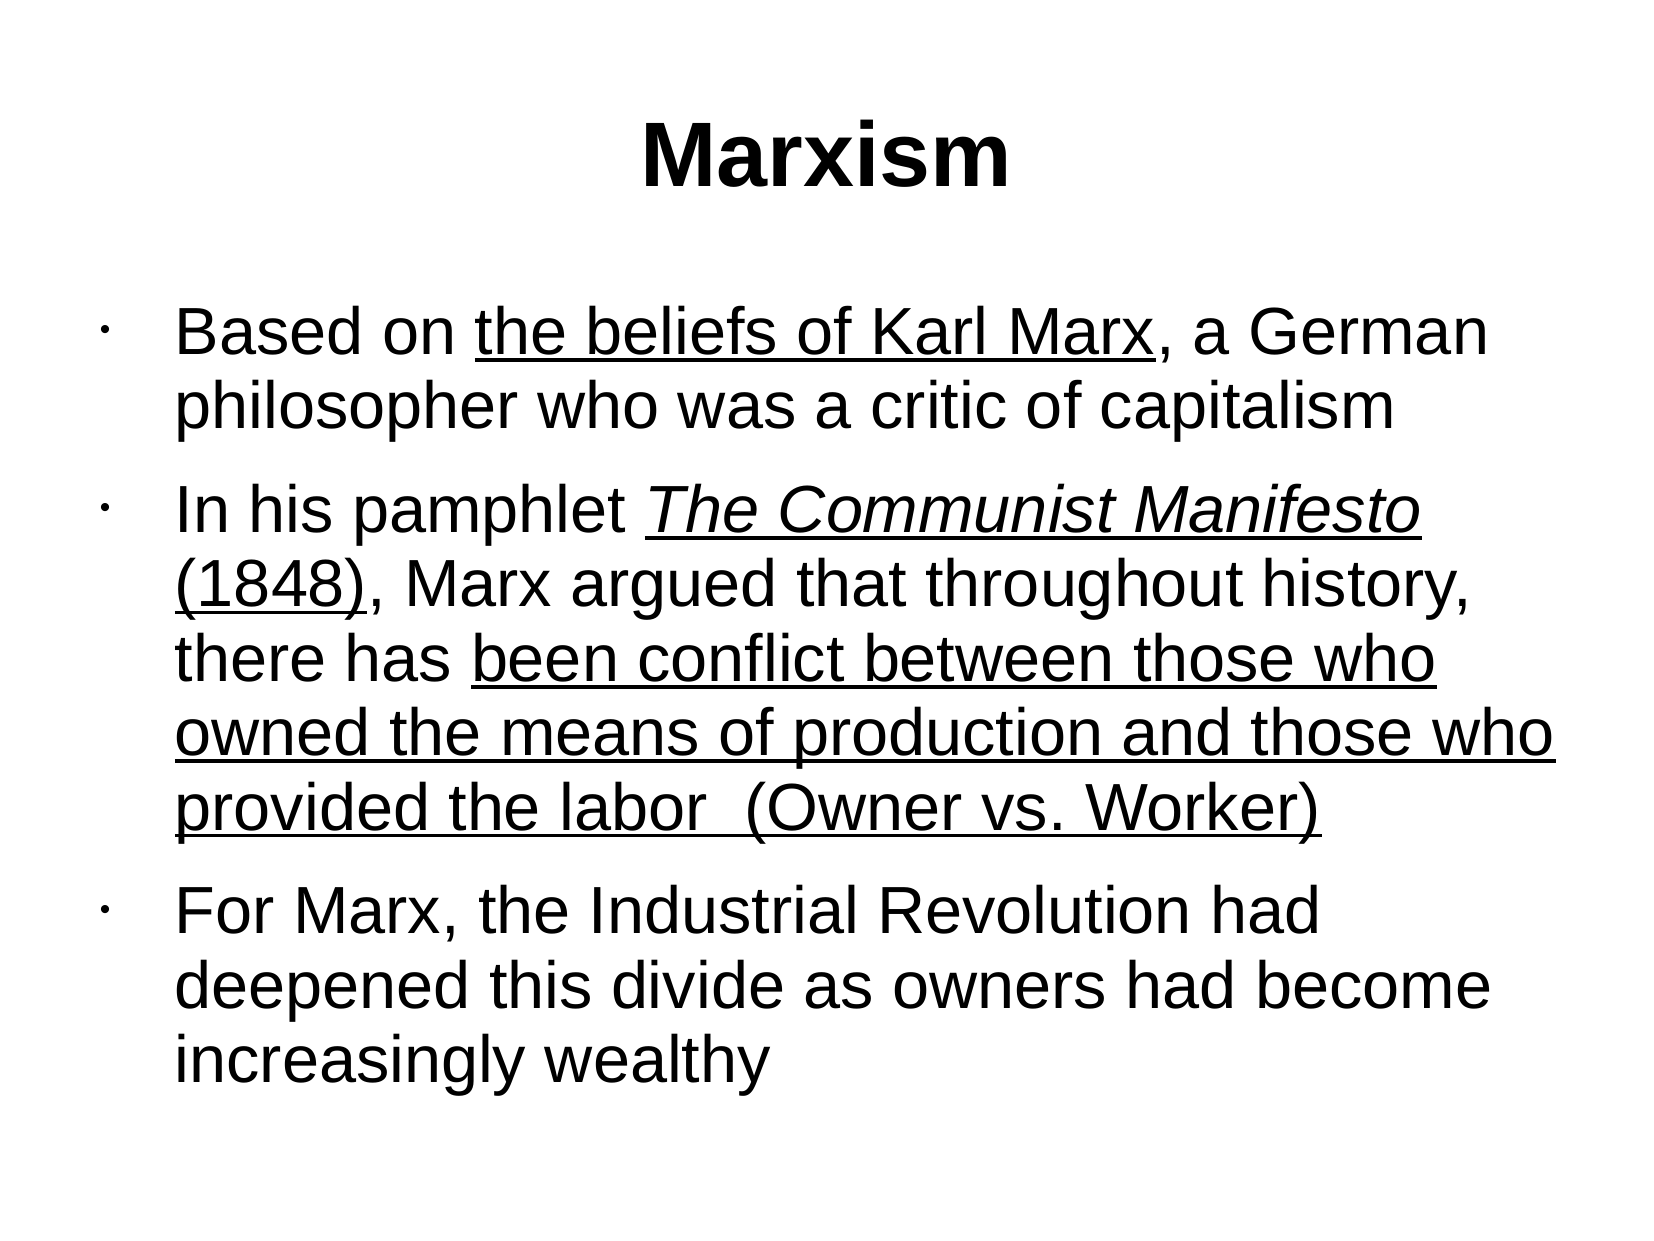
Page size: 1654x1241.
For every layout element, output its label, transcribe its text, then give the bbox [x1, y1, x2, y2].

title Marxism [82, 56, 1571, 249]
list Based on the beliefs of Karl Marx, a German philosopher who was a critic of capitalism In his pamphlet The Communist Manifesto (1848), Marx argued that throughout history, there has been conflict between those who owned the means of production and those who provided the labor (Owner vs. Worker) For Marx, the Industrial Revolution had deepened this divide as owners had become increasingly wealthy [82, 290, 1571, 1098]
